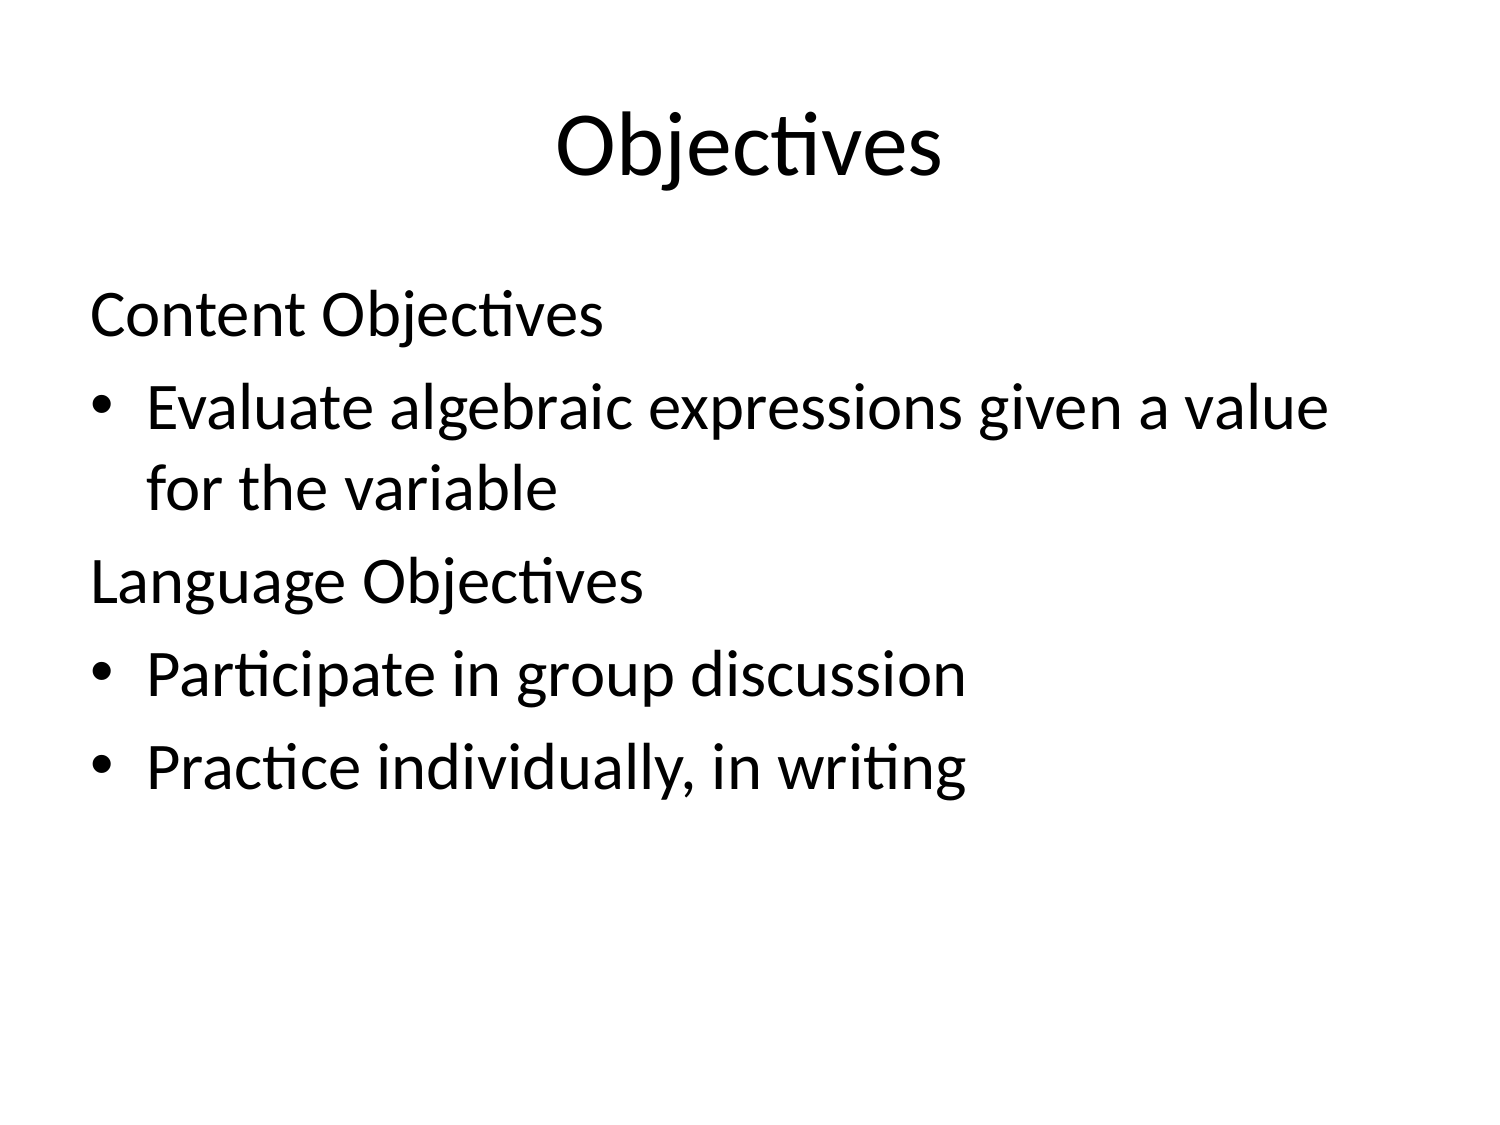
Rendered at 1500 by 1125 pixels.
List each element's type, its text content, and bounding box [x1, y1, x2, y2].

title Objectives [75, 45, 1425, 233]
list Content Objectives Evaluate algebraic expressions given a value for the variable Language Objectives Participate in group discussion Practice individually, in writing [75, 262, 1425, 1005]
